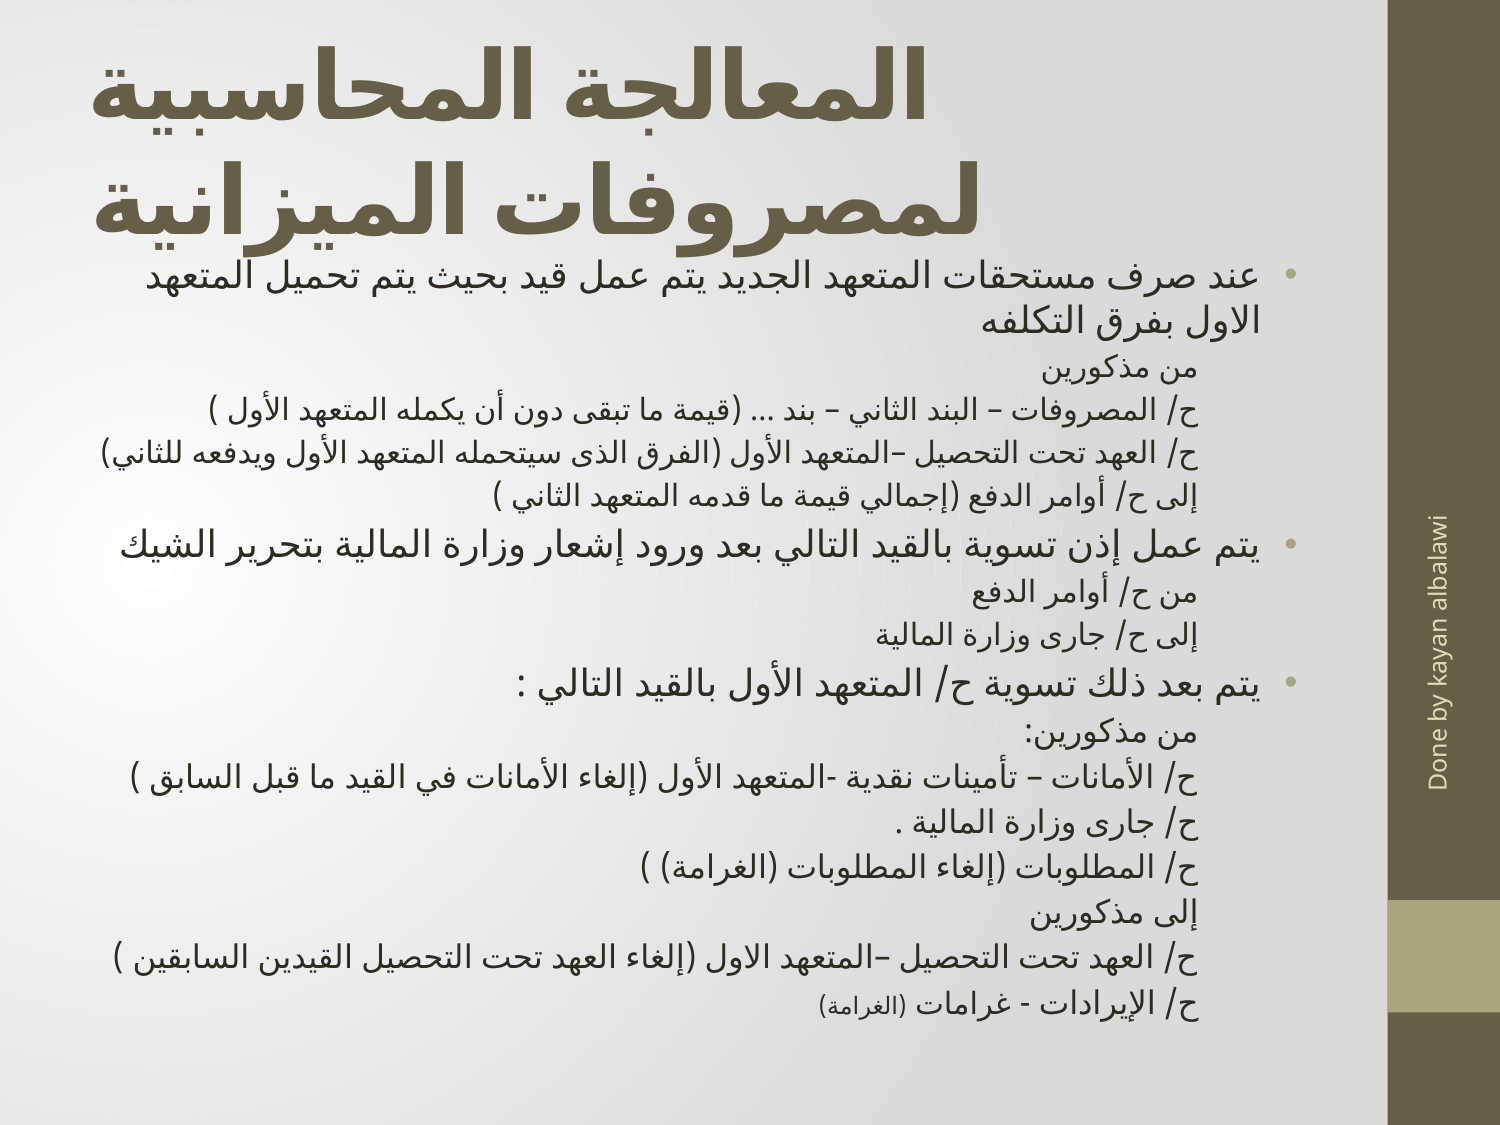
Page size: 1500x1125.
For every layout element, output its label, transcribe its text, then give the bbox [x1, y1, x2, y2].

title المعالجة المحاسبية لمصروفات الميزانية [75, 45, 1325, 233]
footer Done by kayan albalawi [1408, 500, 1469, 889]
list عند صرف مستحقات المتعهد الجديد يتم عمل قيد بحيث يتم تحميل المتعهد الاول بفرق التكلفه من مذكورين ح/ المصروفات – البند الثاني – بند ... (قيمة ما تبقى دون أن يكمله المتعهد الأول ) ح/ العهد تحت التحصيل –المتعهد الأول (الفرق الذى سيتحمله المتعهد الأول ويدفعه للثاني) إلى ح/ أوامر الدفع (إجمالي قيمة ما قدمه المتعهد الثاني ) يتم عمل إذن تسوية بالقيد التالي بعد ورود إشعار وزارة المالية بتحرير الشيك من ح/ أوامر الدفع إلى ح/ جارى وزارة المالية يتم بعد ذلك تسوية ح/ المتعهد الأول بالقيد التالي : من مذكورين: ح/ الأمانات – تأمينات نقدية -المتعهد الأول (إلغاء الأمانات في القيد ما قبل السابق ) ح/ جارى وزارة المالية . ح/ المطلوبات (إلغاء المطلوبات (الغرامة) ) إلى مذكورين ح/ العهد تحت التحصيل –المتعهد الاول (إلغاء العهد تحت التحصيل القيدين السابقين ) ح/ الإيرادات - غرامات (الغرامة) [76, 243, 1327, 1074]
